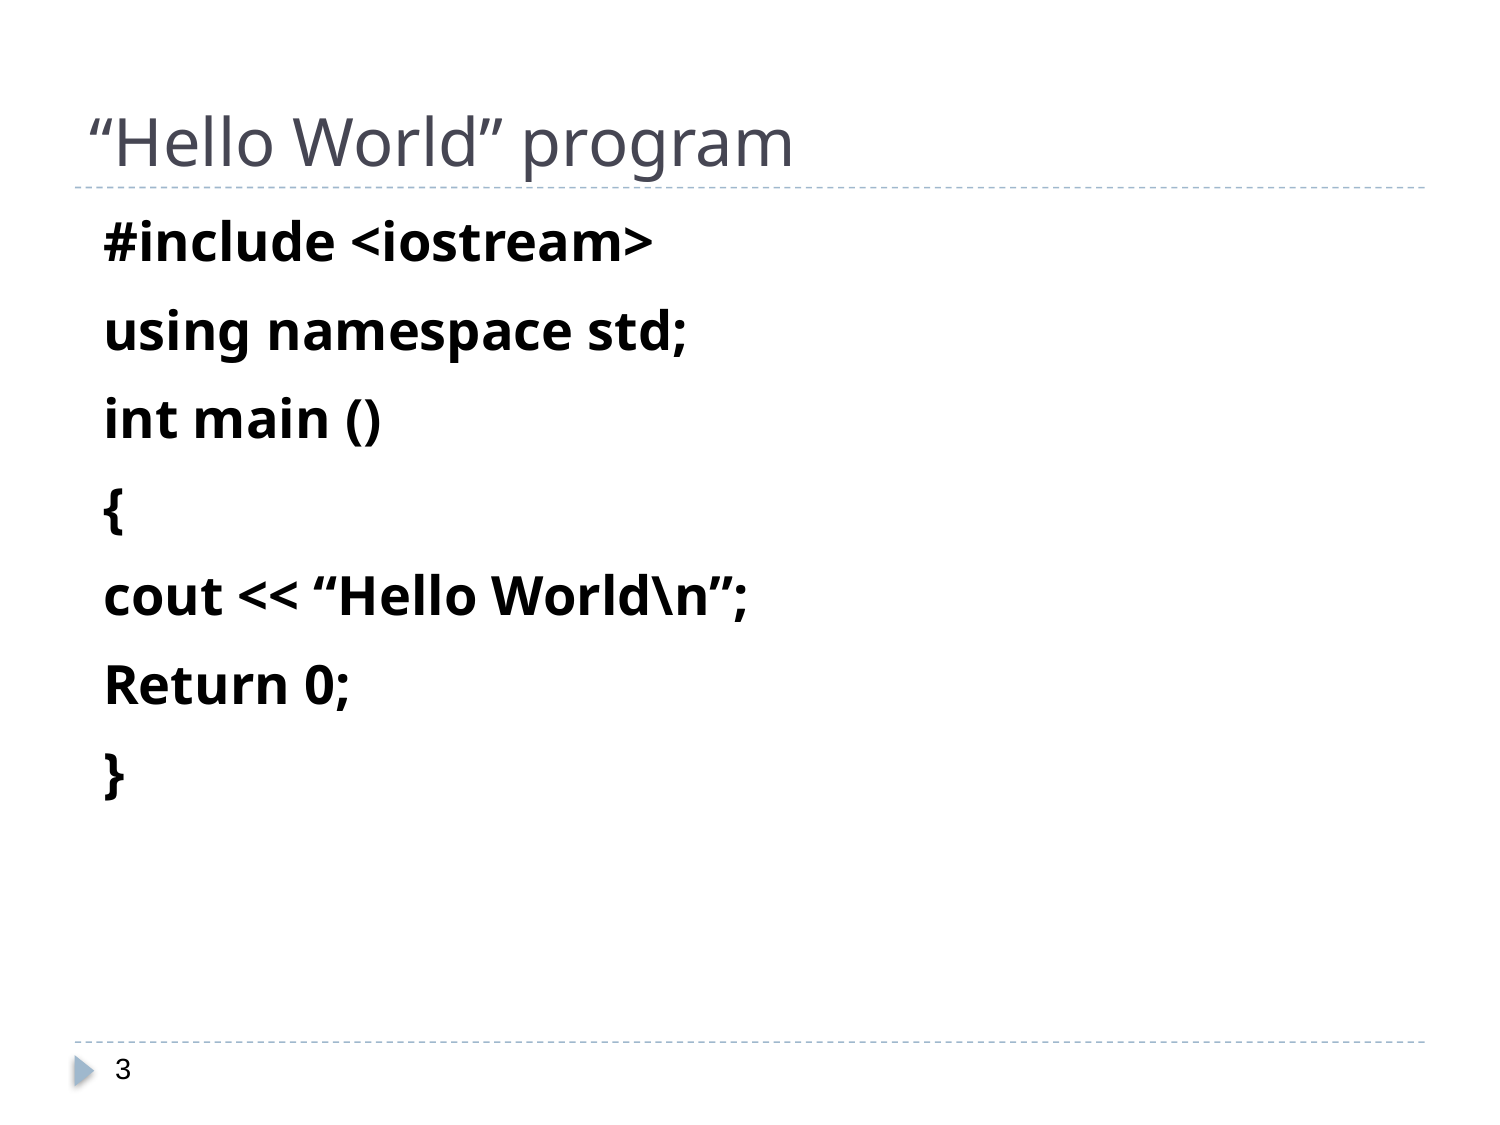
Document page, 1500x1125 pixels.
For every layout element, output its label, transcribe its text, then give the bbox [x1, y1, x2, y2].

slide_number 3 [100, 1042, 426, 1103]
title “Hello World” program [75, 24, 1425, 188]
list #include <iostream> using namespace std; int main ()‏ { cout << “Hello World\n”; Return 0; } [75, 200, 1425, 1010]
